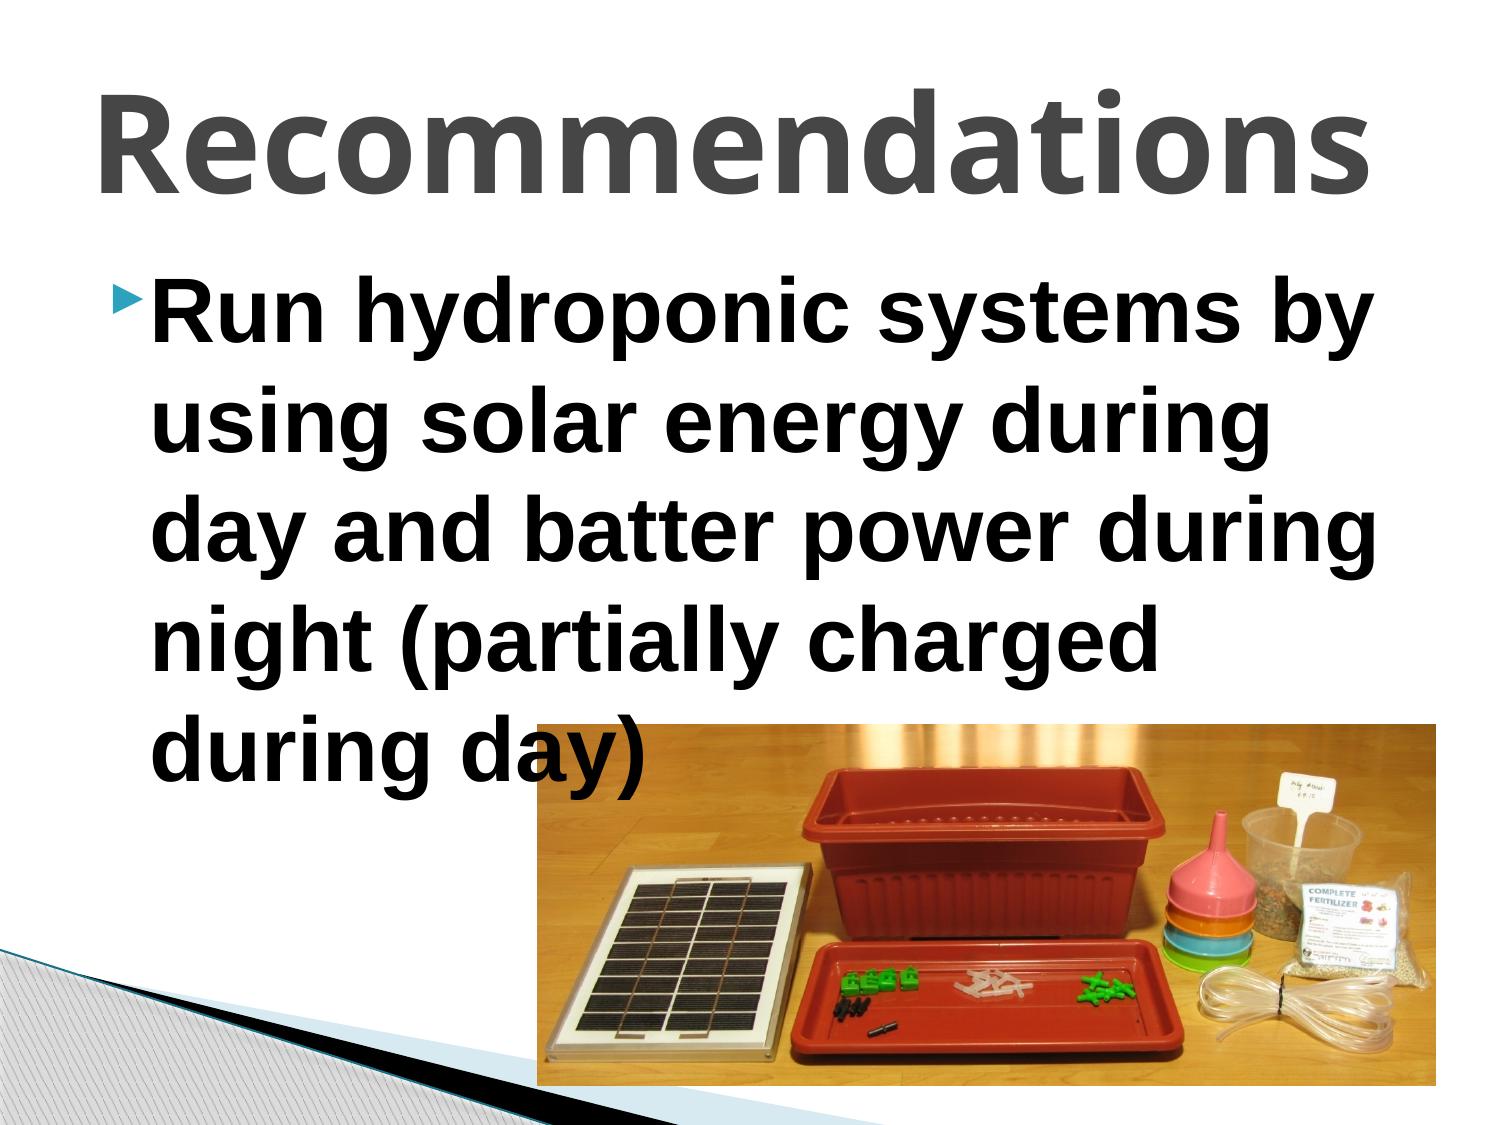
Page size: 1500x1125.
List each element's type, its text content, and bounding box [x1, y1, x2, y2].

picture [537, 724, 1437, 1086]
list Run hydroponic systems by using solar energy during day and batter power during night (partially charged during day) [75, 243, 1425, 986]
title Recommendations [75, 45, 1425, 233]
